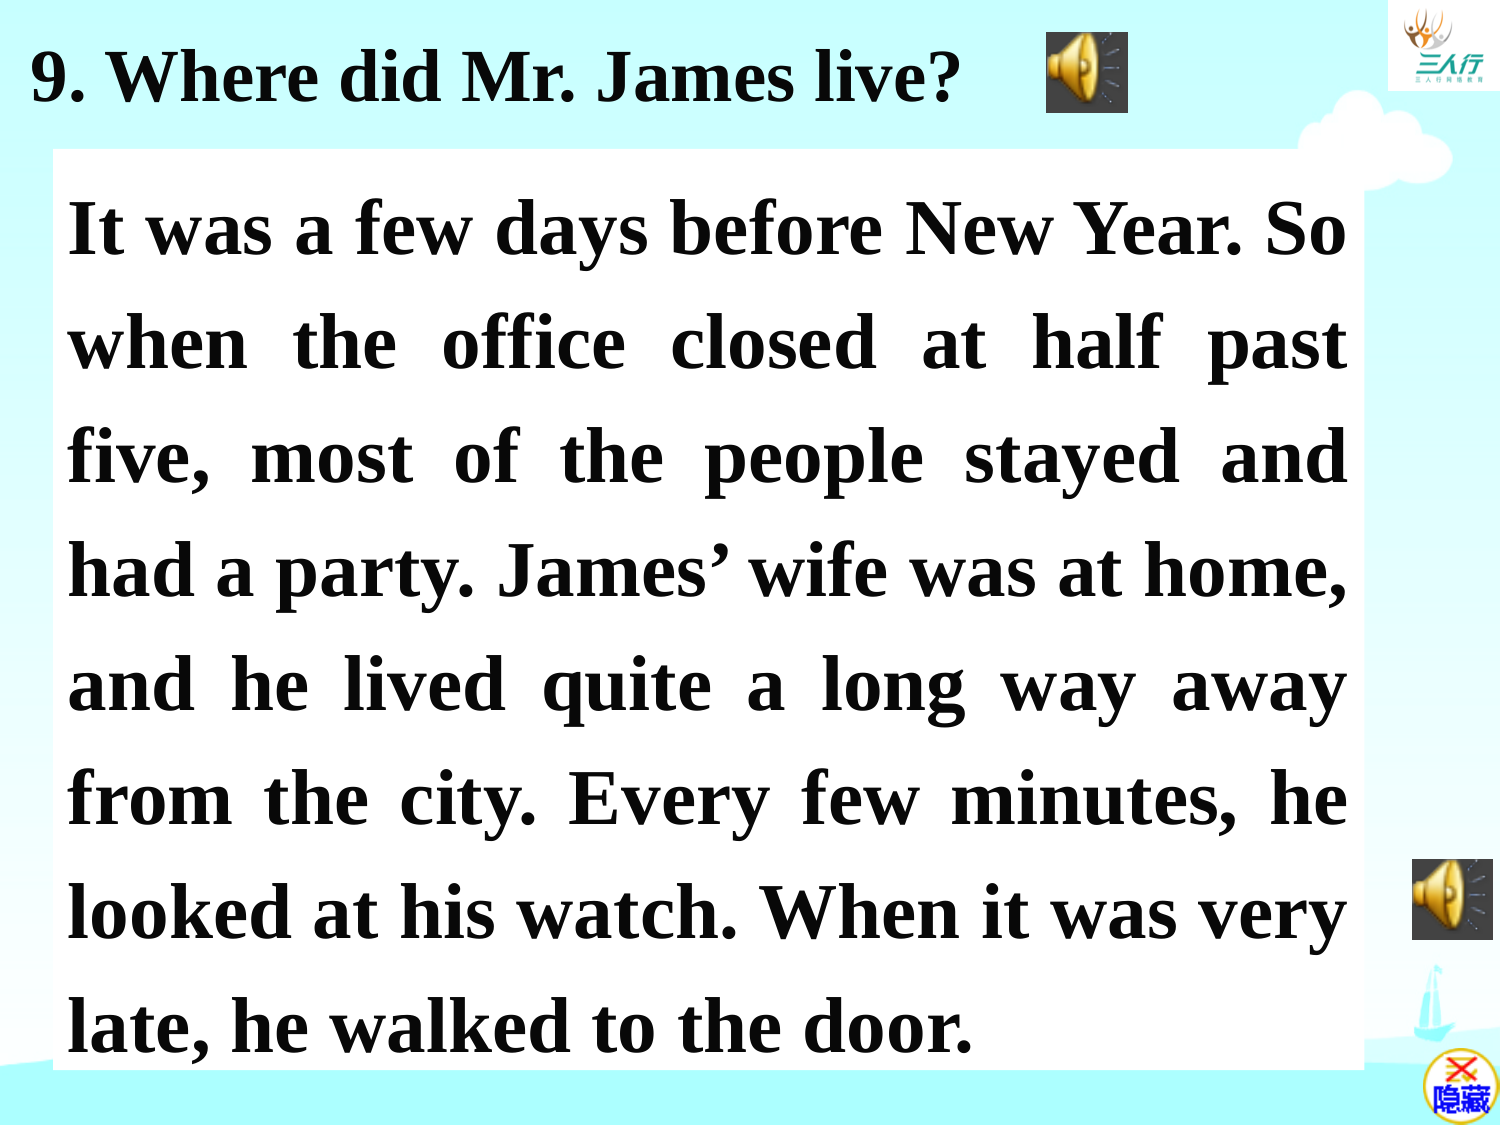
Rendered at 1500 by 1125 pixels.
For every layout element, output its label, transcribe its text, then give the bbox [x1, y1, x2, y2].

picture [1410, 857, 1495, 942]
picture [1387, 0, 1500, 91]
picture [1423, 1048, 1500, 1125]
picture [1045, 30, 1129, 115]
text_box It was a few days before New Year. So when the office closed at half past five, most of the people stayed and had a party. James’ wife was at home, and he lived quite a long way away from the city. Every few minutes, he looked at his watch. When it was very late, he walked to the door. [53, 148, 1365, 1071]
text_box 9. Where did Mr. James live? [15, 19, 1034, 124]
